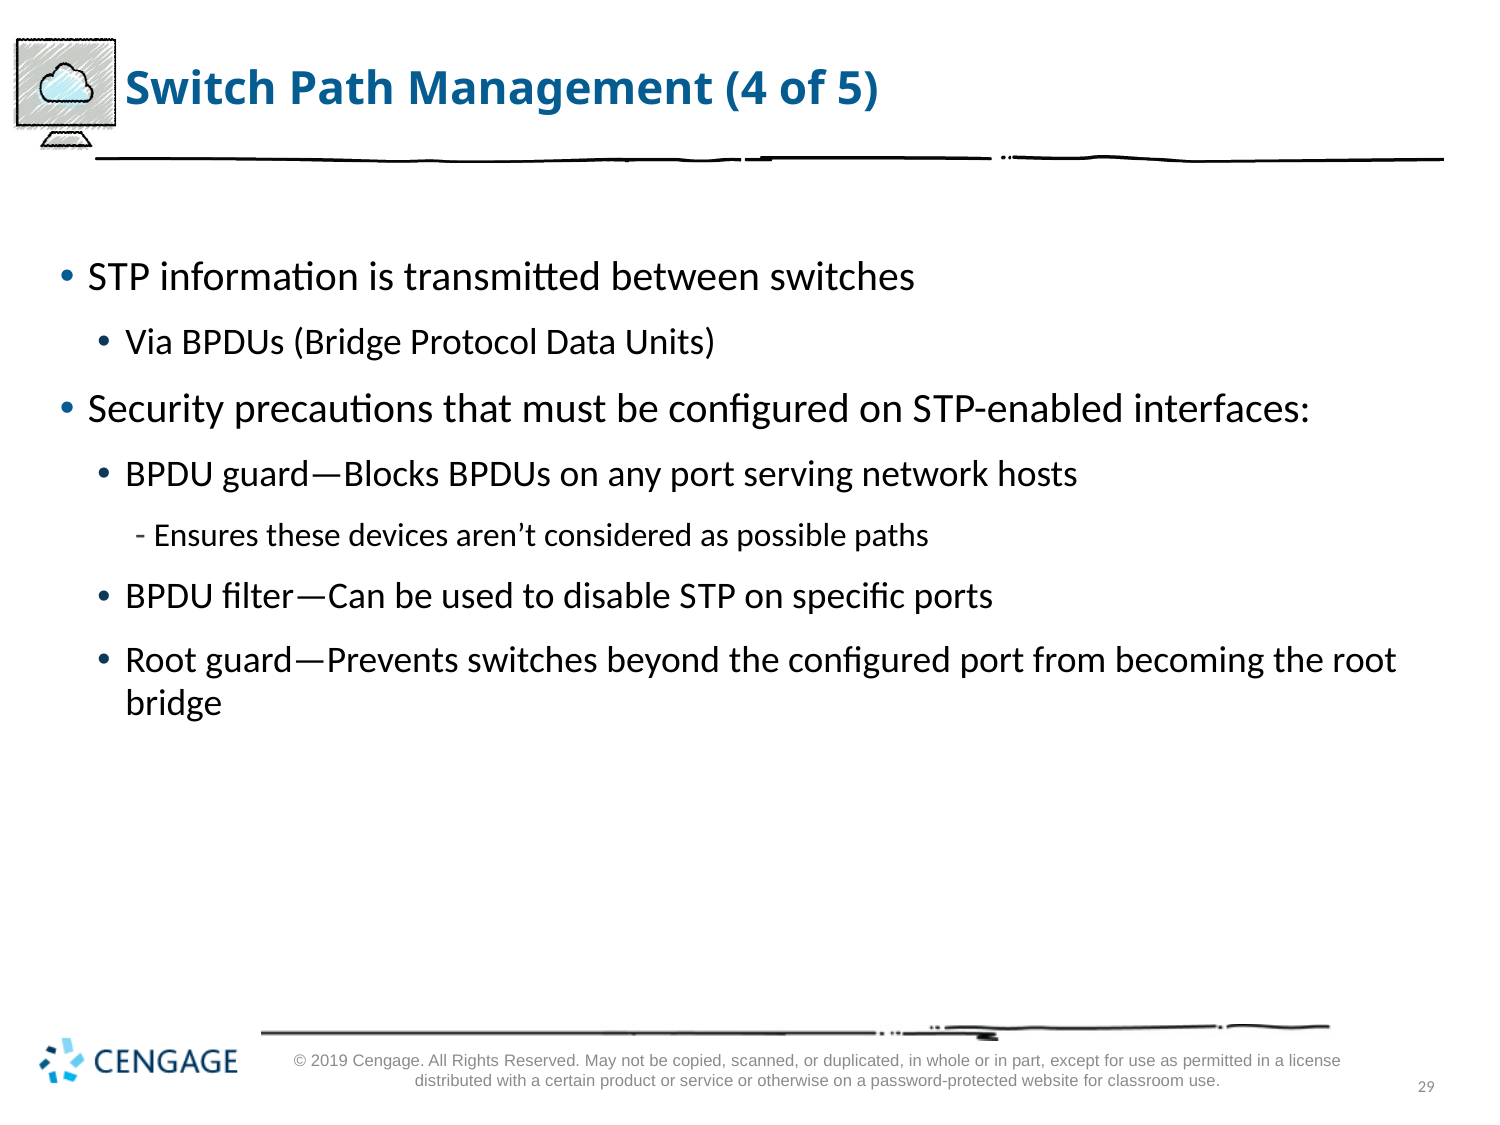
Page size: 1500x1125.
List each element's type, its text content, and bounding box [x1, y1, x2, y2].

picture [13, 36, 117, 151]
footer © 2019 Cengage. All Rights Reserved. May not be copied, scanned, or duplicated, in whole or in part, except for use as permitted in a license distributed with a certain product or service or otherwise on a password-protected website for classroom use. [262, 1050, 1375, 1091]
title Switch Path Management (4 of 5) [125, 66, 1442, 116]
picture [19, 1024, 250, 1096]
picture [261, 1024, 1331, 1041]
list S T P information is transmitted between switches Via B P D Us (Bridge Protocol Data Units) Security precautions that must be configured on S T P-enabled interfaces: B P D U guard—Blocks B P D Us on any port serving network hosts Ensures these devices aren’t considered as possible paths B P D U filter—Can be used to disable S T P on specific ports Root guard—Prevents switches beyond the configured port from becoming the root bridge [59, 252, 1441, 729]
picture [95, 155, 1444, 163]
